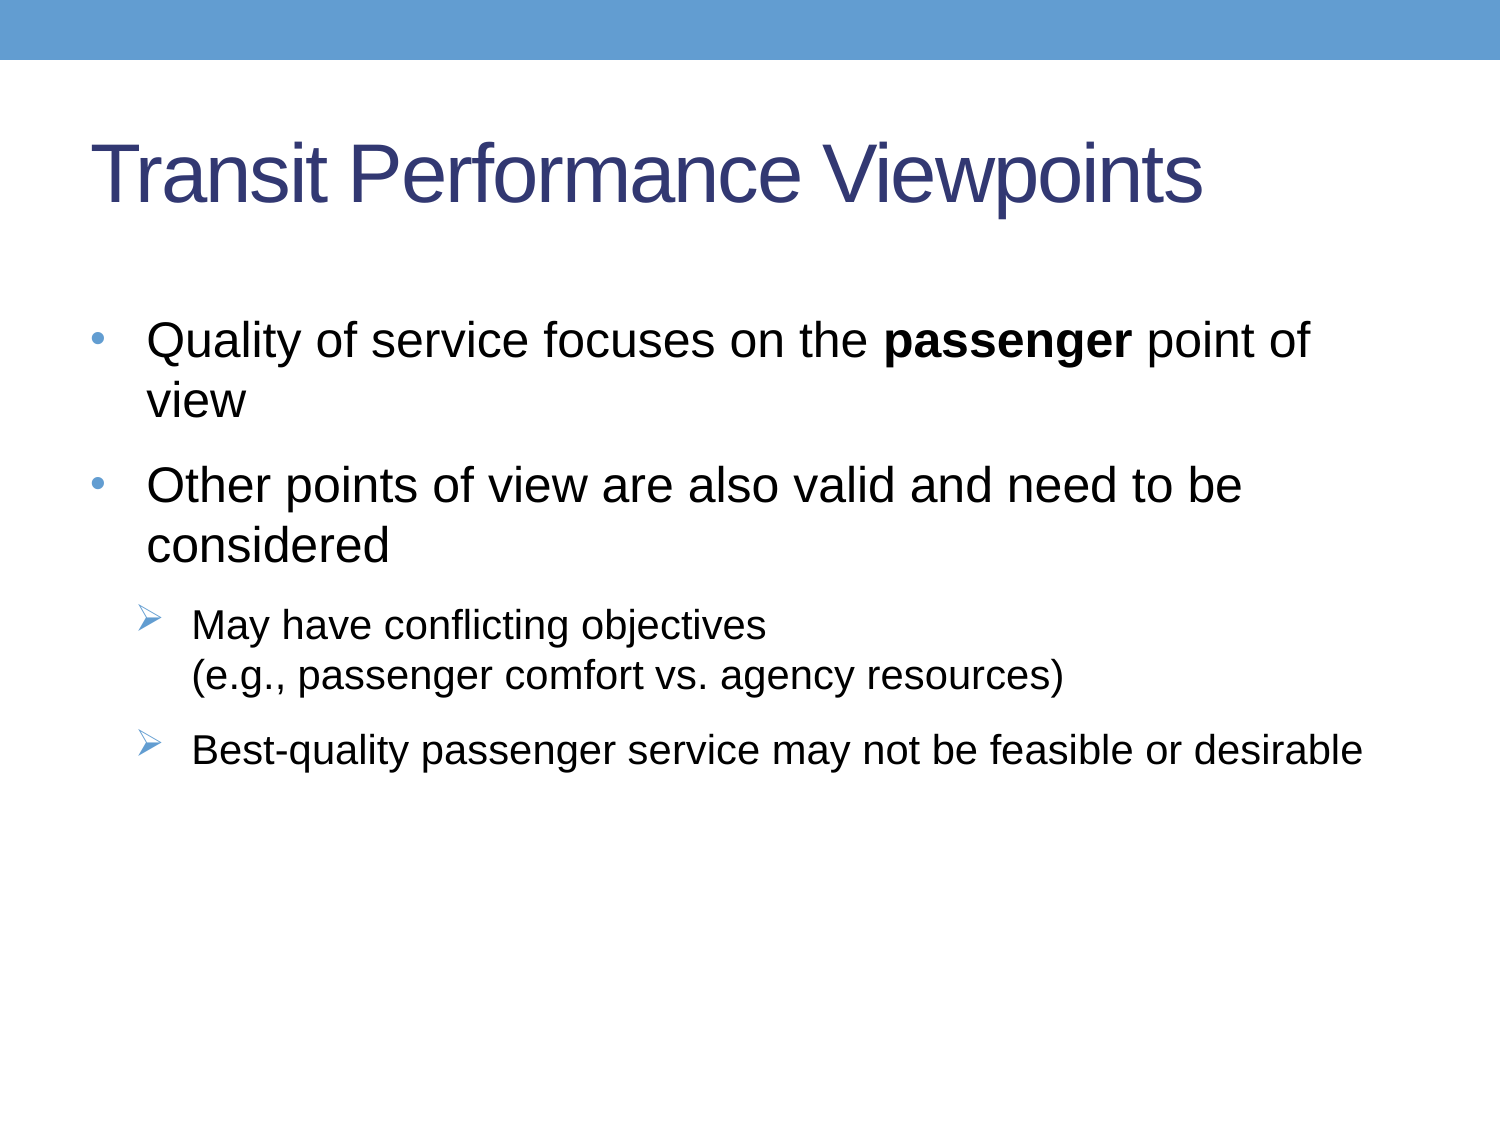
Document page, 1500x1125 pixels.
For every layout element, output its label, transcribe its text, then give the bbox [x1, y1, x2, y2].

list Quality of service focuses on the passenger point of view Other points of view are also valid and need to be considered May have conflicting objectives (e.g., passenger comfort vs. agency resources) Best-quality passenger service may not be feasible or desirable [75, 299, 1425, 1063]
title Transit Performance Viewpoints [75, 87, 1425, 250]
